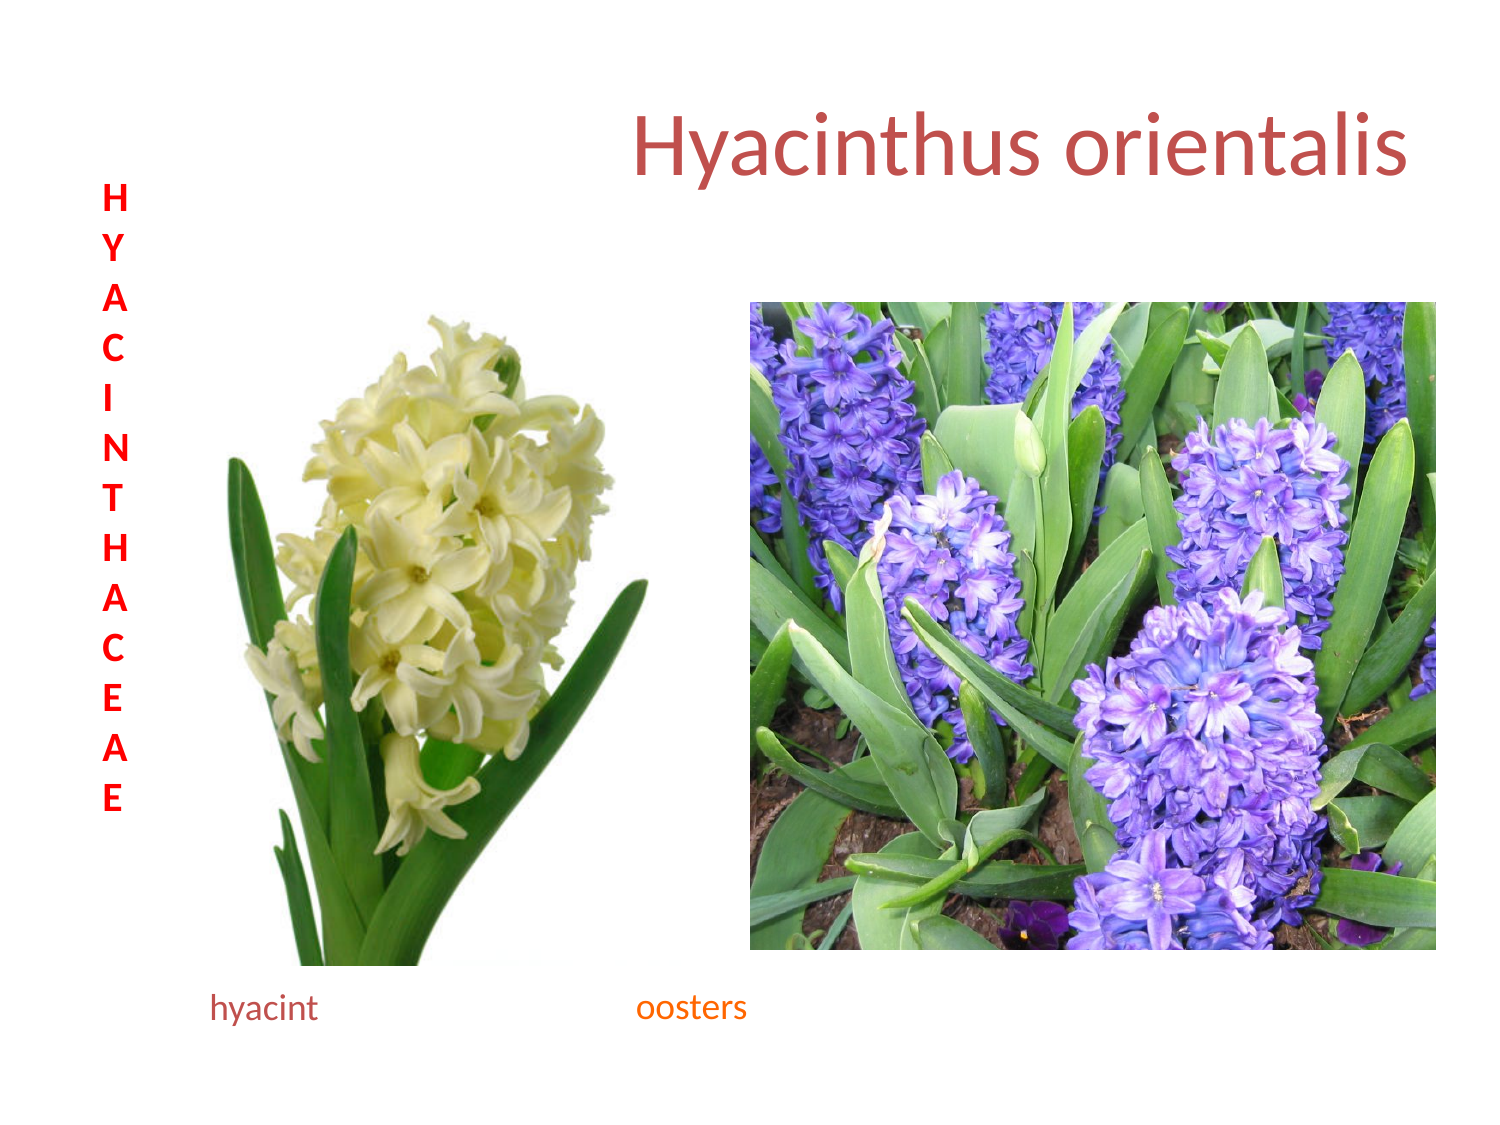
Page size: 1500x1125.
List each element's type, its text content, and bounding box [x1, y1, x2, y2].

text_box oosters [50, 974, 763, 1035]
text_box hyacint [194, 976, 1258, 1036]
text_box HYACINTHACEAE [87, 162, 150, 828]
title Hyacinthus orientalis [75, 45, 1425, 233]
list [749, 302, 1436, 950]
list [194, 290, 681, 967]
